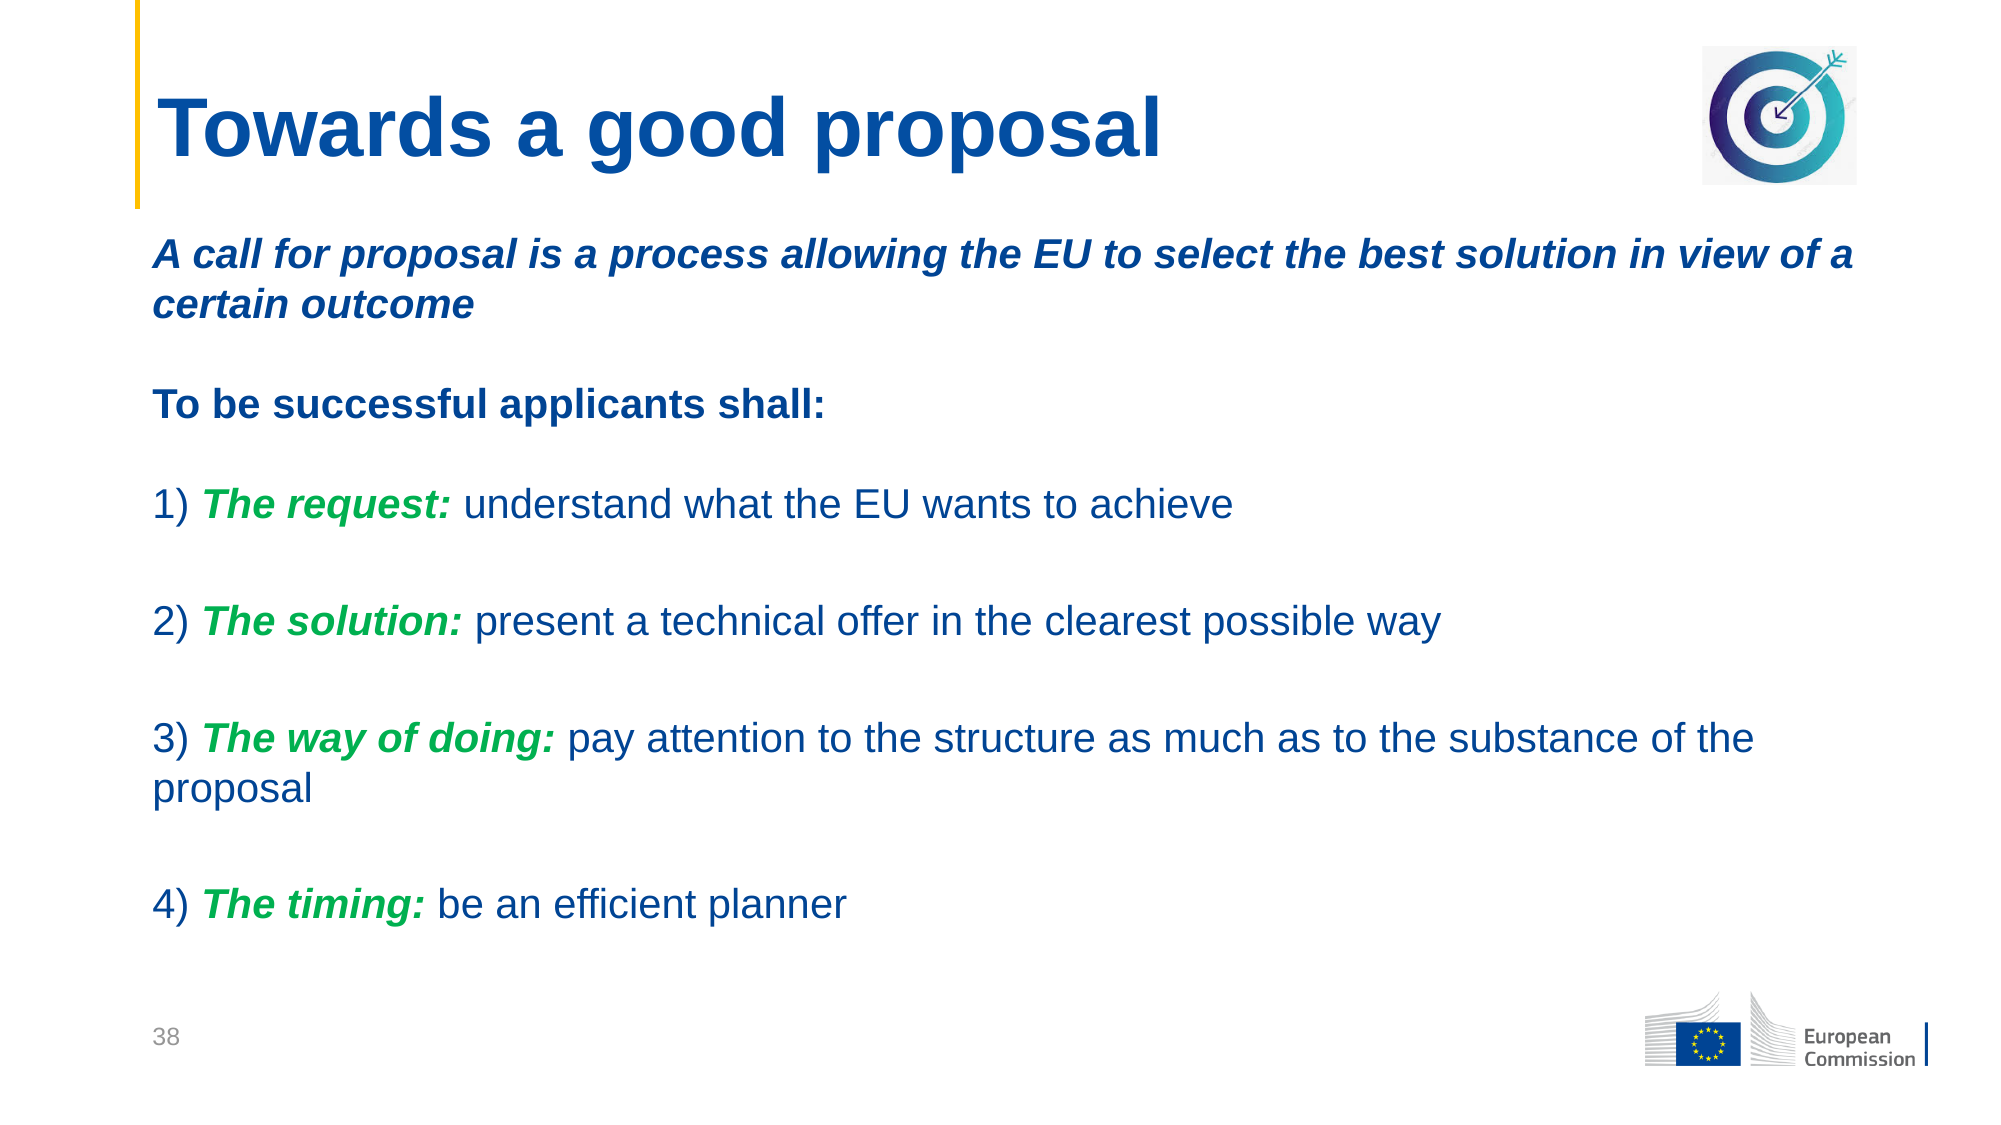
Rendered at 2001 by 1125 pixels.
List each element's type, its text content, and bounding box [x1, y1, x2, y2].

picture [1702, 46, 1857, 185]
title Towards a good proposal [142, 46, 1702, 175]
picture [1645, 1054, 1928, 1066]
slide_number 38 [137, 1005, 588, 1066]
title Towards a good proposal [1857, 46, 1868, 175]
list A call for proposal is a process allowing the EU to select the best solution in view of a certain outcome To be successful applicants shall: 1) The request: understand what the EU wants to achieve 2) The solution: present a technical offer in the clearest possible way 3) The way of doing: pay attention to the structure as much as to the substance of the proposal 4) The timing: be an efficient planner [137, 219, 1936, 1054]
